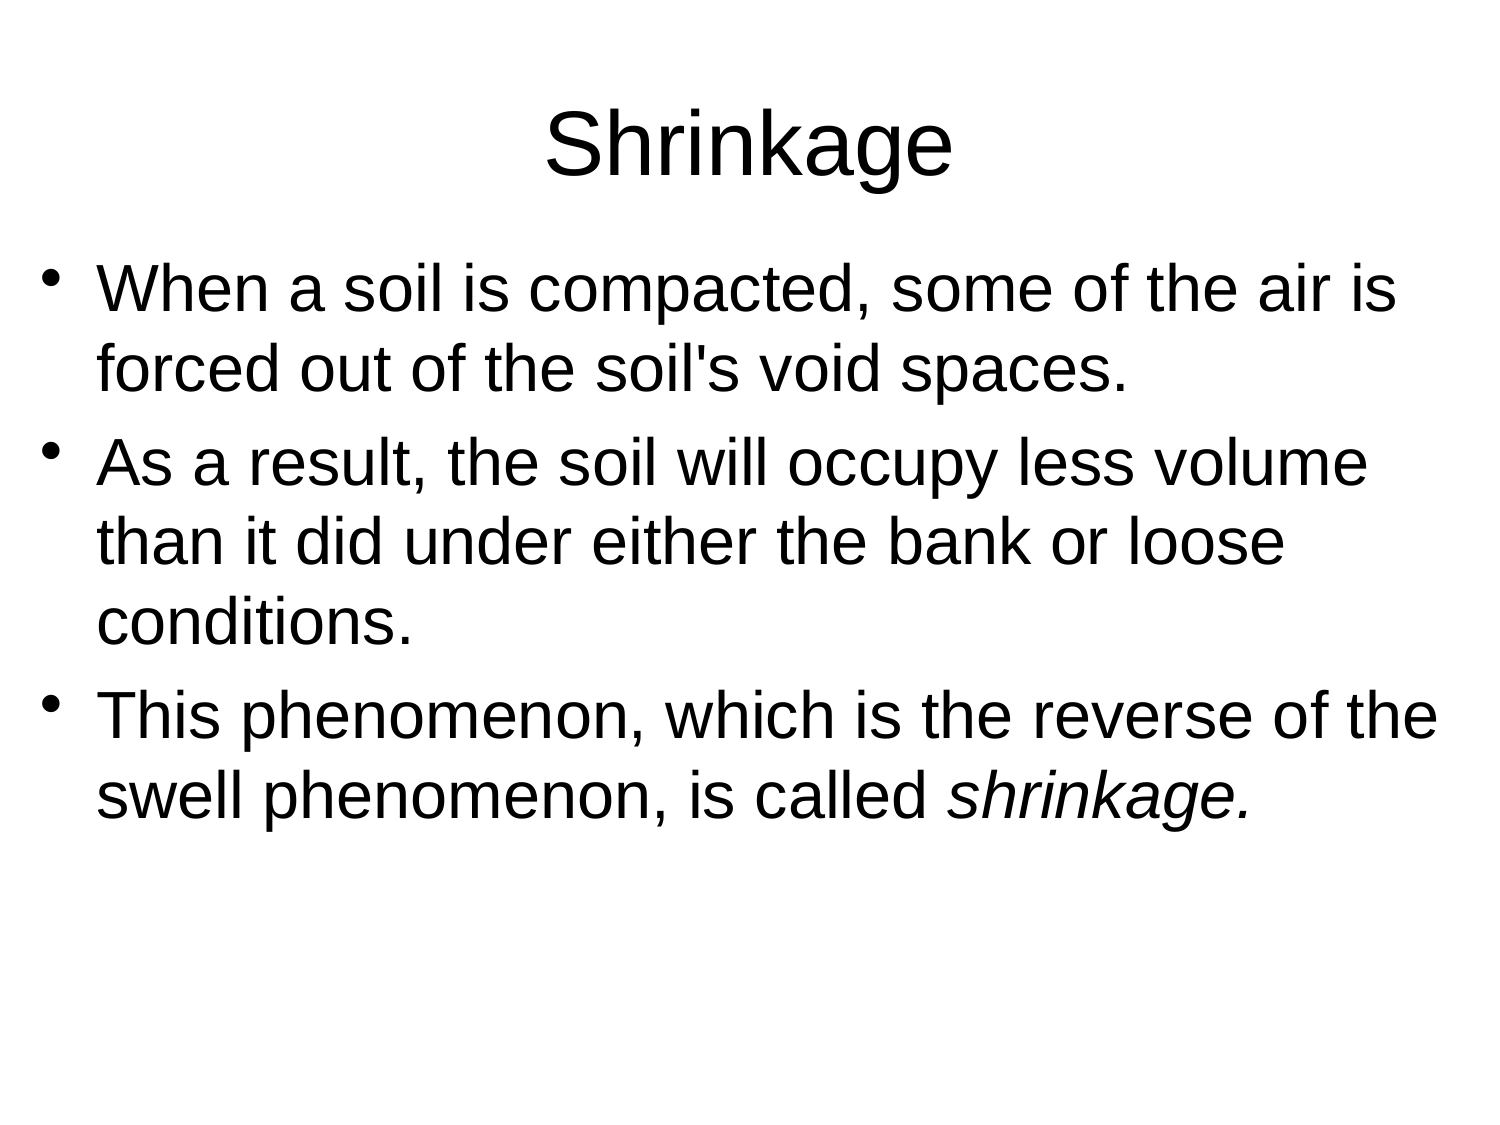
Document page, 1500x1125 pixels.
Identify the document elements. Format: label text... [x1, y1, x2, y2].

title Shrinkage [74, 44, 1426, 233]
list When a soil is compacted, some of the air is forced out of the soil's void spaces. As a result, the soil will occupy less volume than it did under either the bank or loose conditions. This phenomenon, which is the reverse of the swell phenomenon, is called shrinkage. [24, 237, 1463, 1088]
